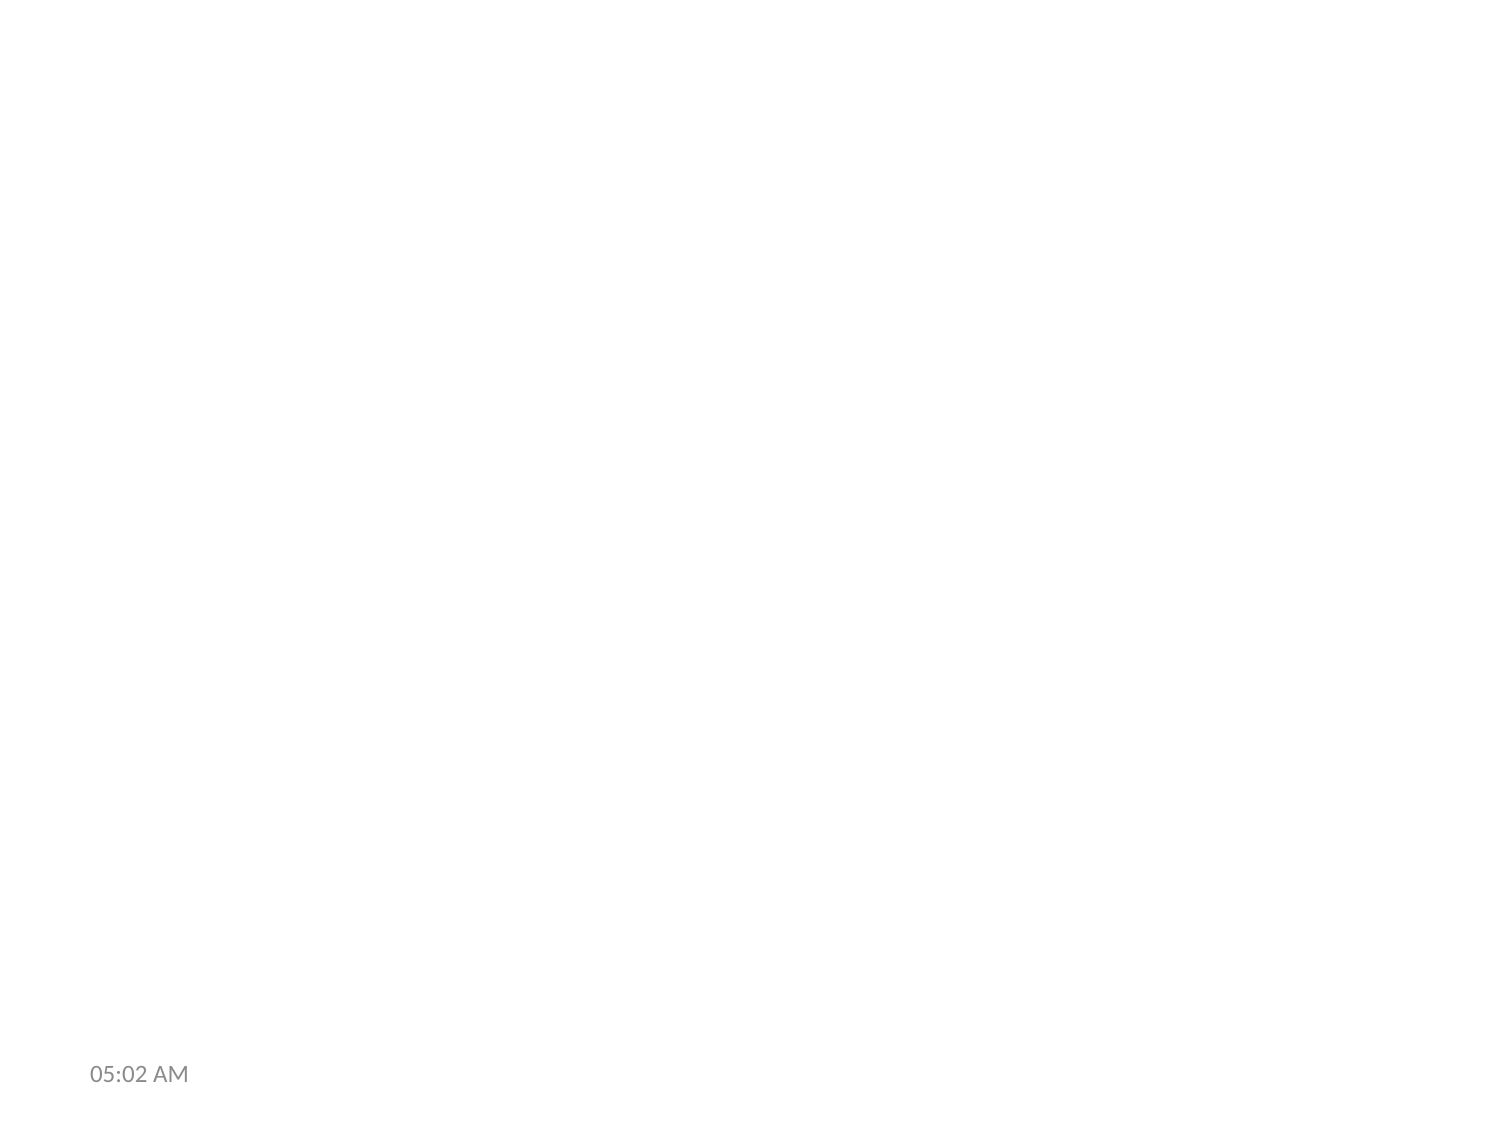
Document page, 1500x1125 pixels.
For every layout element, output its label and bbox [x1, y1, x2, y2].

slide_number [75, 1042, 425, 1103]
